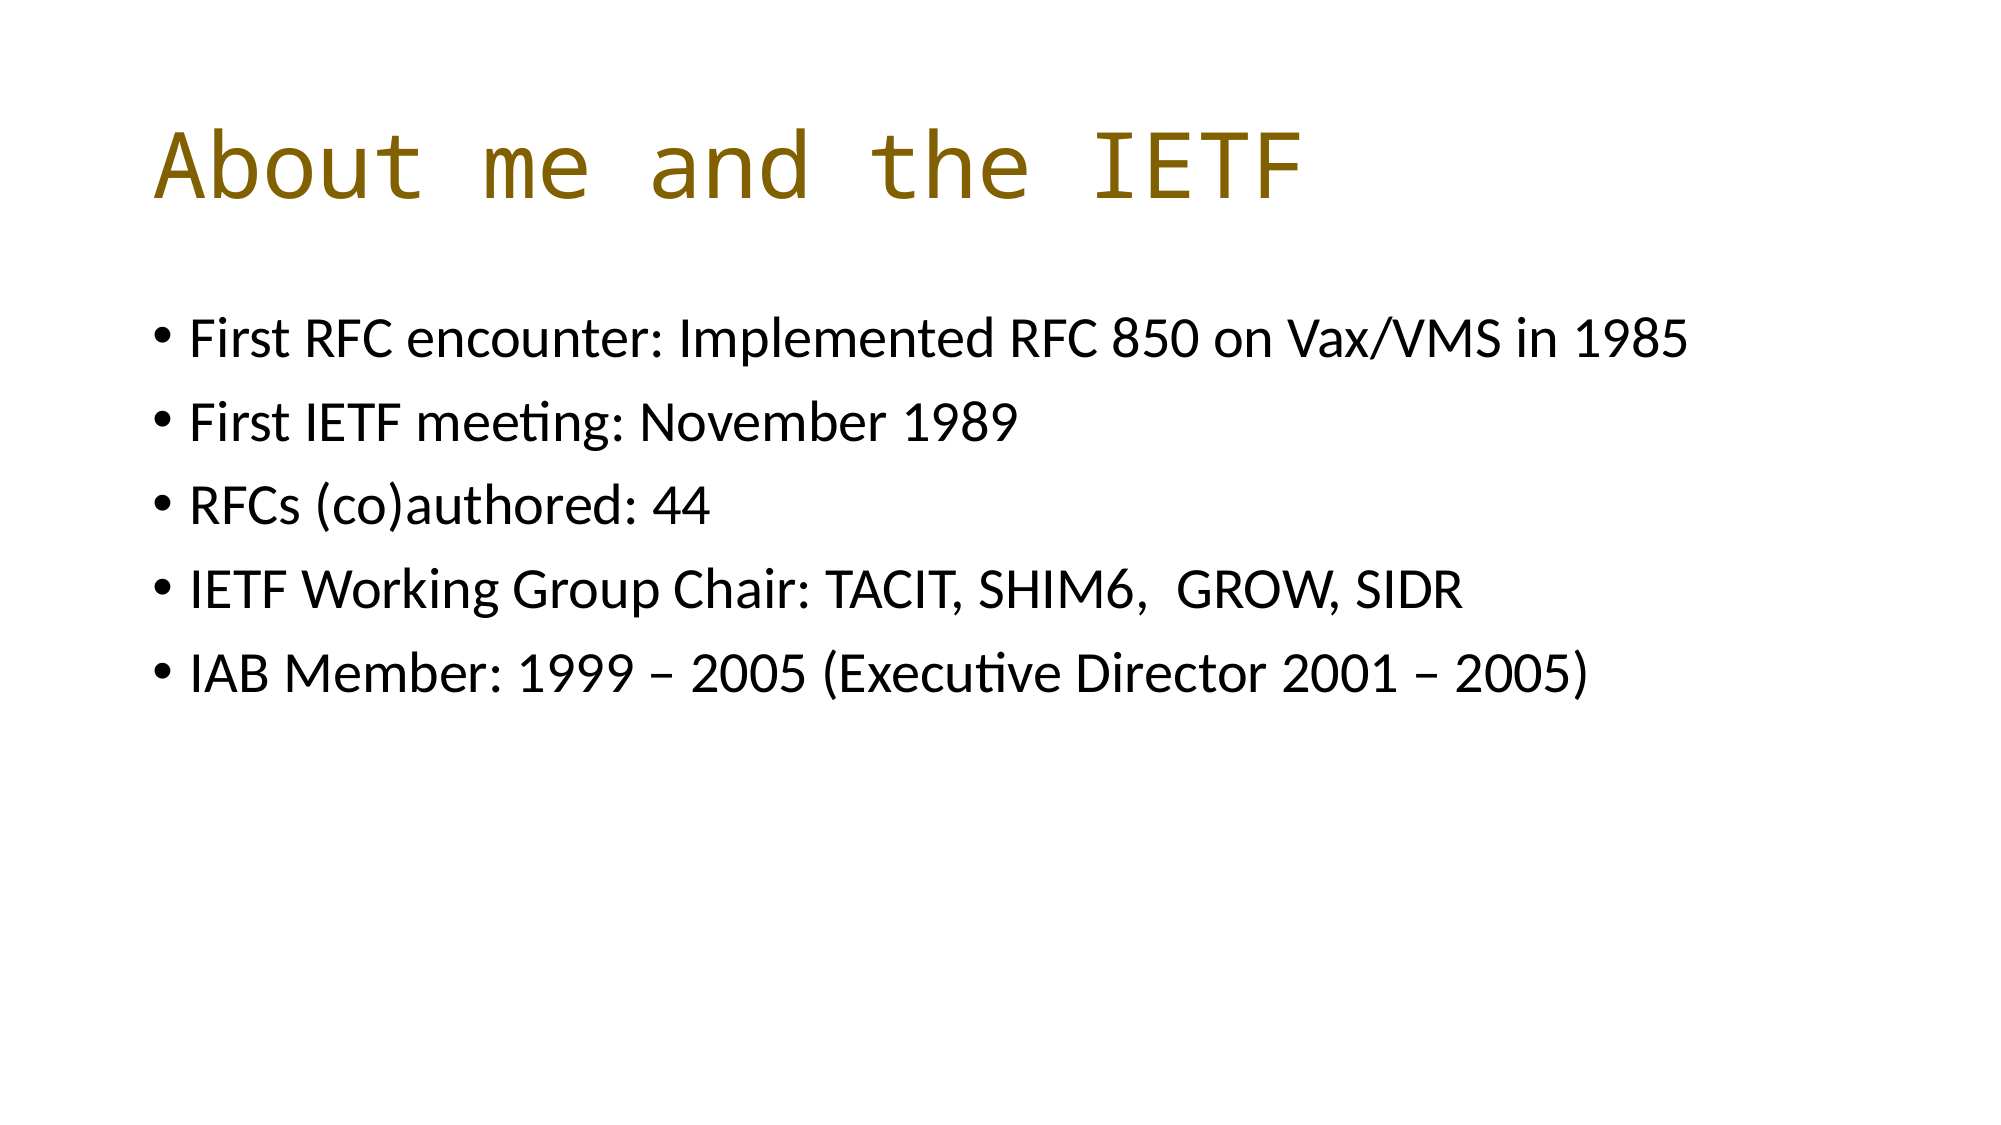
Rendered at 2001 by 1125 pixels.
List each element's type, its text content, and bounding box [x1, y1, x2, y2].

title About me and the IETF [137, 59, 1863, 278]
list First RFC encounter: Implemented RFC 850 on Vax/VMS in 1985 First IETF meeting: November 1989 RFCs (co)authored: 44 IETF Working Group Chair: TACIT, SHIM6, GROW, SIDR IAB Member: 1999 – 2005 (Executive Director 2001 – 2005) [137, 299, 1863, 1014]
